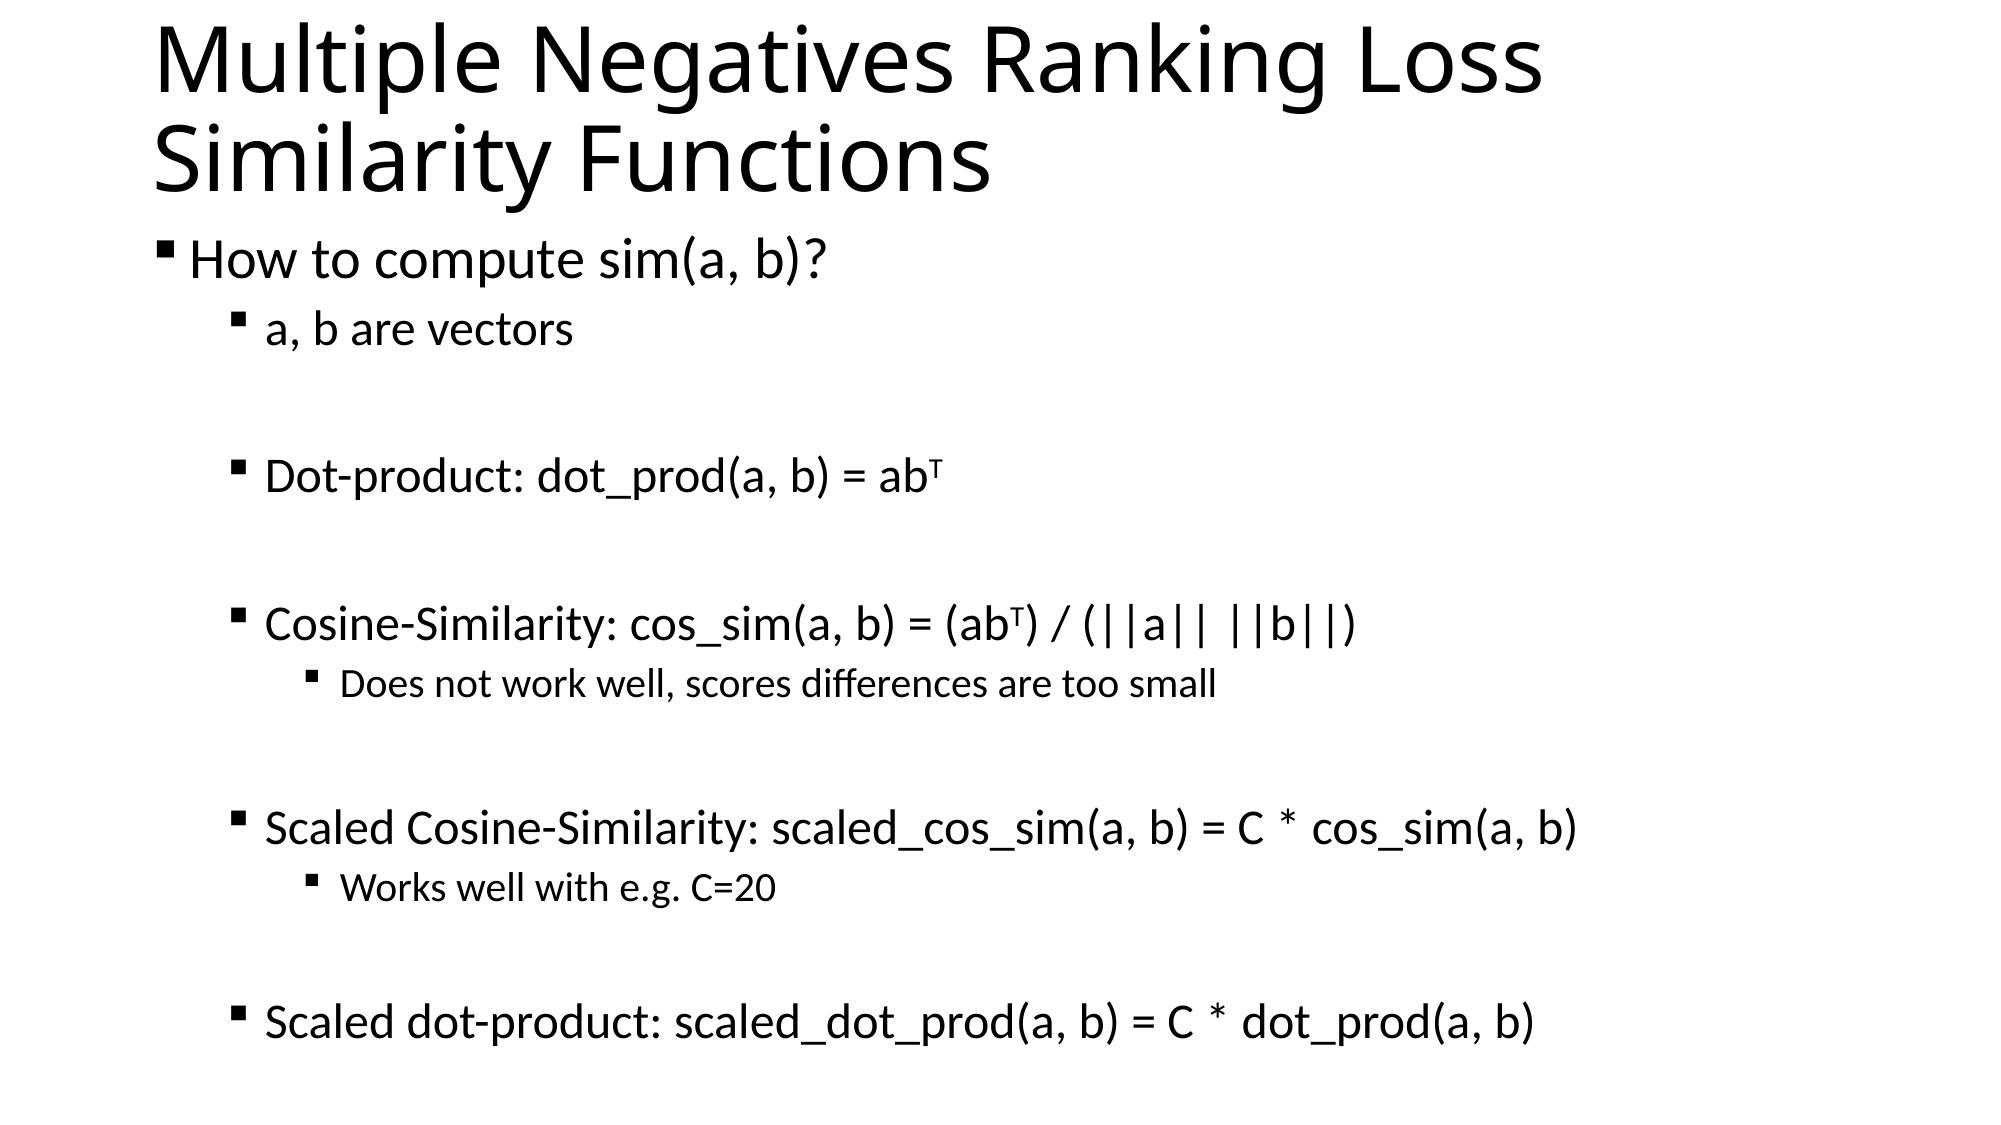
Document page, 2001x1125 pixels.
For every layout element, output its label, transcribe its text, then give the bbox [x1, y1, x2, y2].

title Multiple Negatives Ranking Loss Similarity Functions [137, 3, 1863, 221]
list How to compute sim(a, b)? a, b are vectors Dot-product: dot_prod(a, b) = abT Cosine-Similarity: cos_sim(a, b) = (abT) / (||a|| ||b||) Does not work well, scores differences are too small Scaled Cosine-Similarity: scaled_cos_sim(a, b) = C * cos_sim(a, b) Works well with e.g. C=20 Scaled dot-product: scaled_dot_prod(a, b) = C * dot_prod(a, b) [137, 221, 1863, 1094]
